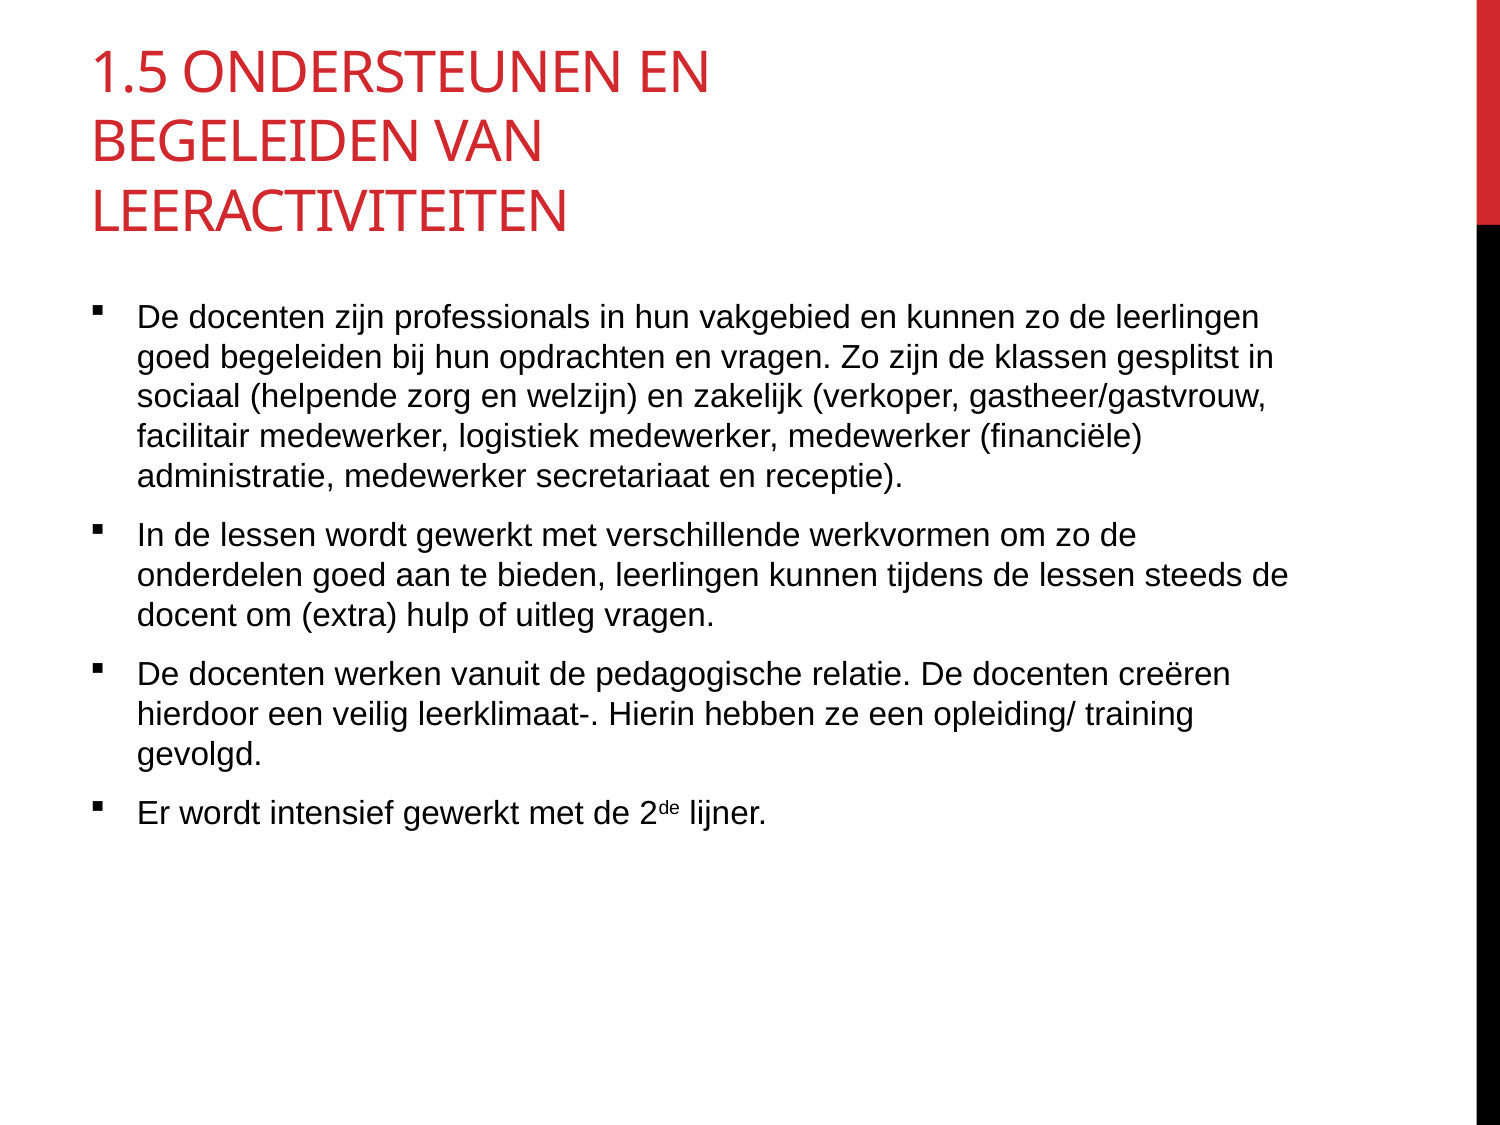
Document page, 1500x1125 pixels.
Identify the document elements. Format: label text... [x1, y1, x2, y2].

title 1.5 Ondersteunen en begeleiden van leeractiviteiten [75, 25, 1025, 250]
list De docenten zijn professionals in hun vakgebied en kunnen zo de leerlingen goed begeleiden bij hun opdrachten en vragen. Zo zijn de klassen gesplitst in sociaal (helpende zorg en welzijn) en zakelijk (verkoper, gastheer/gastvrouw, facilitair medewerker, logistiek medewerker, medewerker (financiële) administratie, medewerker secretariaat en receptie). In de lessen wordt gewerkt met verschillende werkvormen om zo de onderdelen goed aan te bieden, leerlingen kunnen tijdens de lessen steeds de docent om (extra) hulp of uitleg vragen. De docenten werken vanuit de pedagogische relatie. De docenten creëren hierdoor een veilig leerklimaat-. Hierin hebben ze een opleiding/ training gevolgd. Er wordt intensief gewerkt met de 2de lijner. [75, 287, 1325, 1005]
